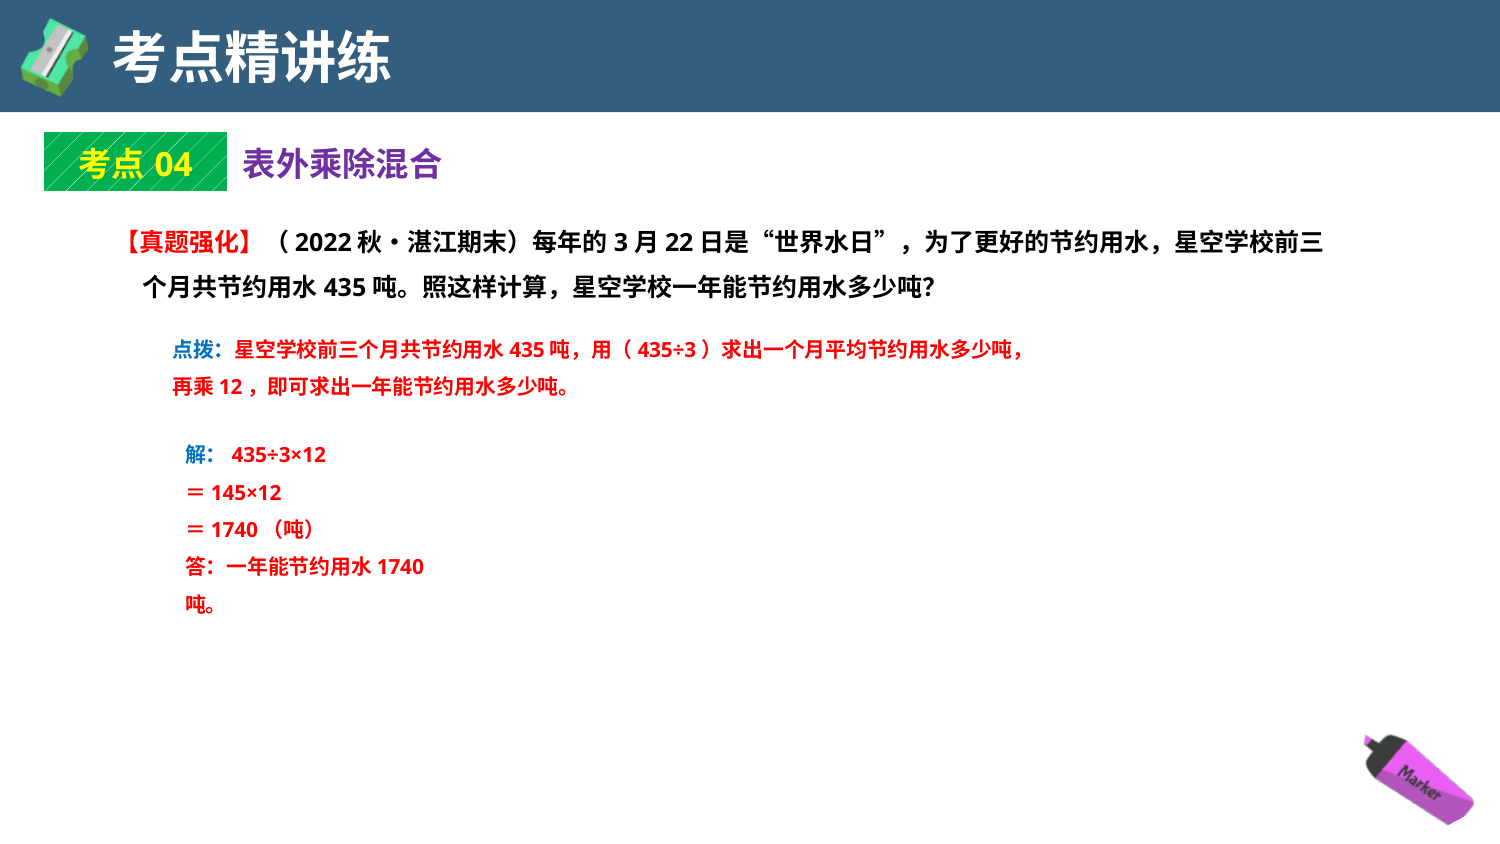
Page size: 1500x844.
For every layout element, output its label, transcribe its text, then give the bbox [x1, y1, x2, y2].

text_box 考点精讲练 [106, 9, 416, 104]
table_header 考点04 [44, 132, 227, 191]
picture [14, 17, 100, 103]
text_box [0, 0, 1500, 113]
text_box 点拨：星空学校前三个月共节约用水435吨，用（435÷3）求出一个月平均节约用水多少吨，再乘12，即可求出一年能节约用水多少吨。 [157, 316, 1038, 422]
table_header 表外乘除混合 [229, 132, 835, 191]
text_box 解：435÷3×12 ＝145×12 ＝1740（吨） 答：一年能节约用水1740吨。 [170, 421, 452, 624]
picture [1344, 700, 1479, 844]
text_box 【真题强化】（2022秋•湛江期末）每年的3月22日是“世界水日”，为了更好的节约用水，星空学校前三个月共节约用水435吨。照这样计算，星空学校一年能节约用水多少吨？ [99, 204, 1359, 370]
